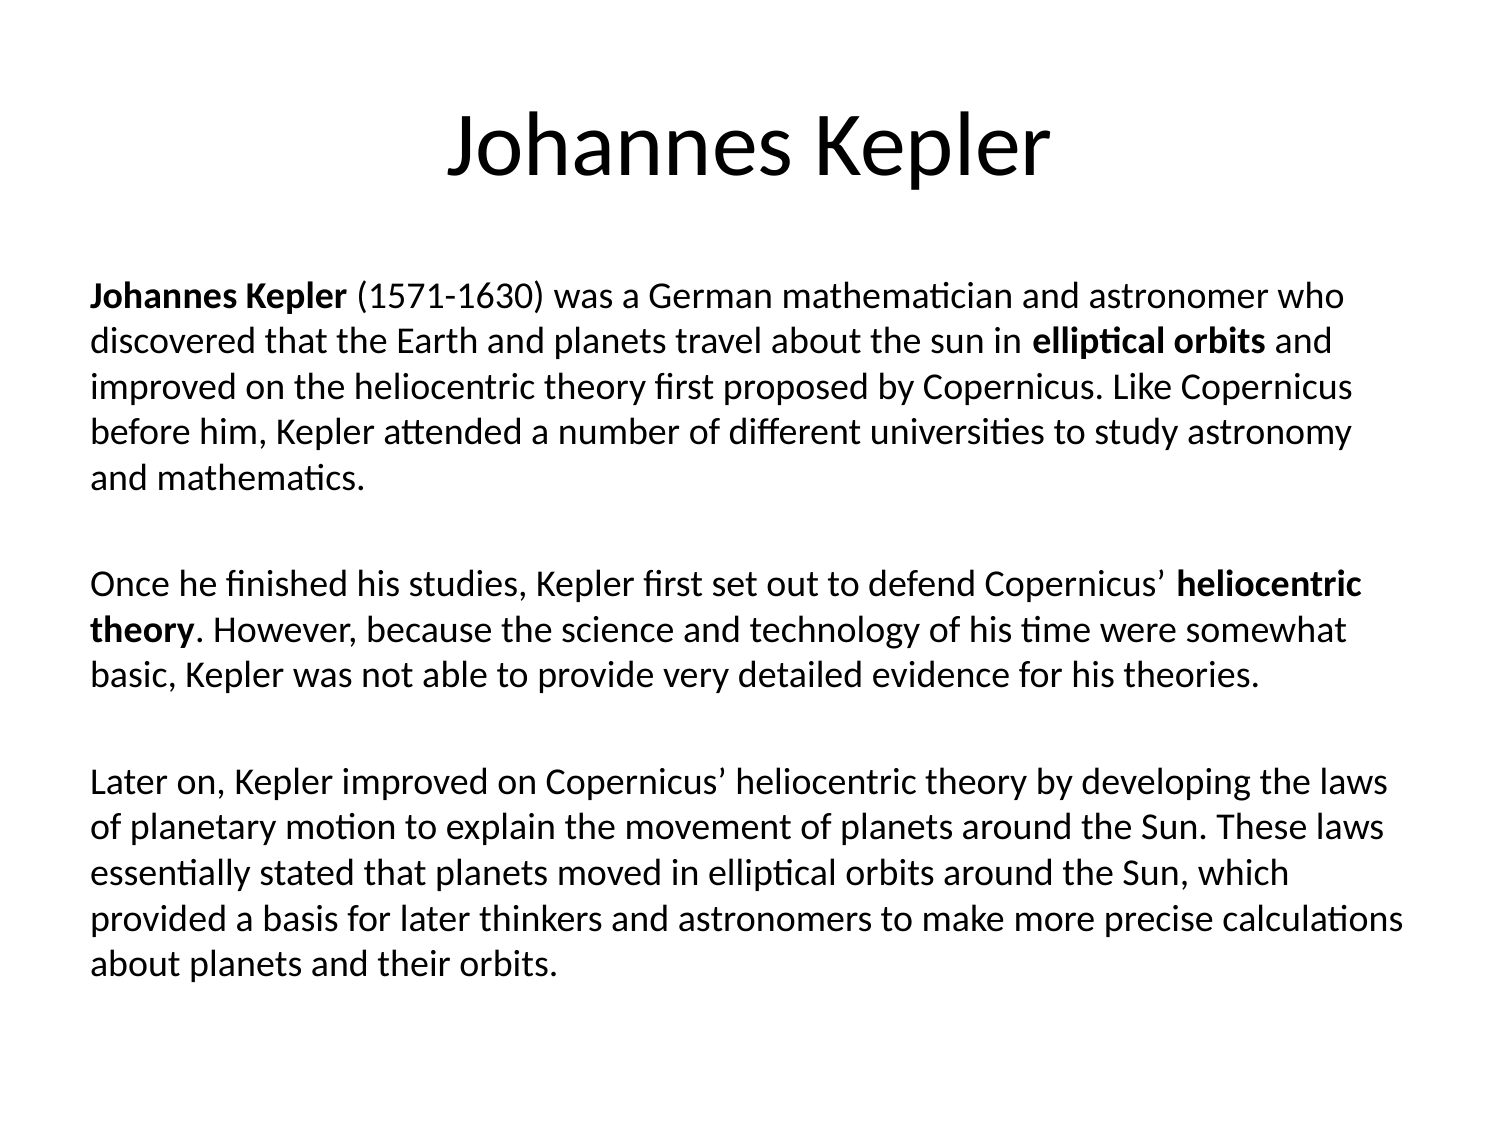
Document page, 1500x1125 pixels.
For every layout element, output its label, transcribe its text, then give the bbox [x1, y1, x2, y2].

list Johannes Kepler (1571-1630) was a German mathematician and astronomer who discovered that the Earth and planets travel about the sun in elliptical orbits and improved on the heliocentric theory first proposed by Copernicus. Like Copernicus before him, Kepler attended a number of different universities to study astronomy and mathematics. Once he finished his studies, Kepler first set out to defend Copernicus’ heliocentric theory. However, because the science and technology of his time were somewhat basic, Kepler was not able to provide very detailed evidence for his theories. Later on, Kepler improved on Copernicus’ heliocentric theory by developing the laws of planetary motion to explain the movement of planets around the Sun. These laws essentially stated that planets moved in elliptical orbits around the Sun, which provided a basis for later thinkers and astronomers to make more precise calculations about planets and their orbits. [75, 262, 1425, 1005]
title Johannes Kepler [75, 45, 1425, 233]
